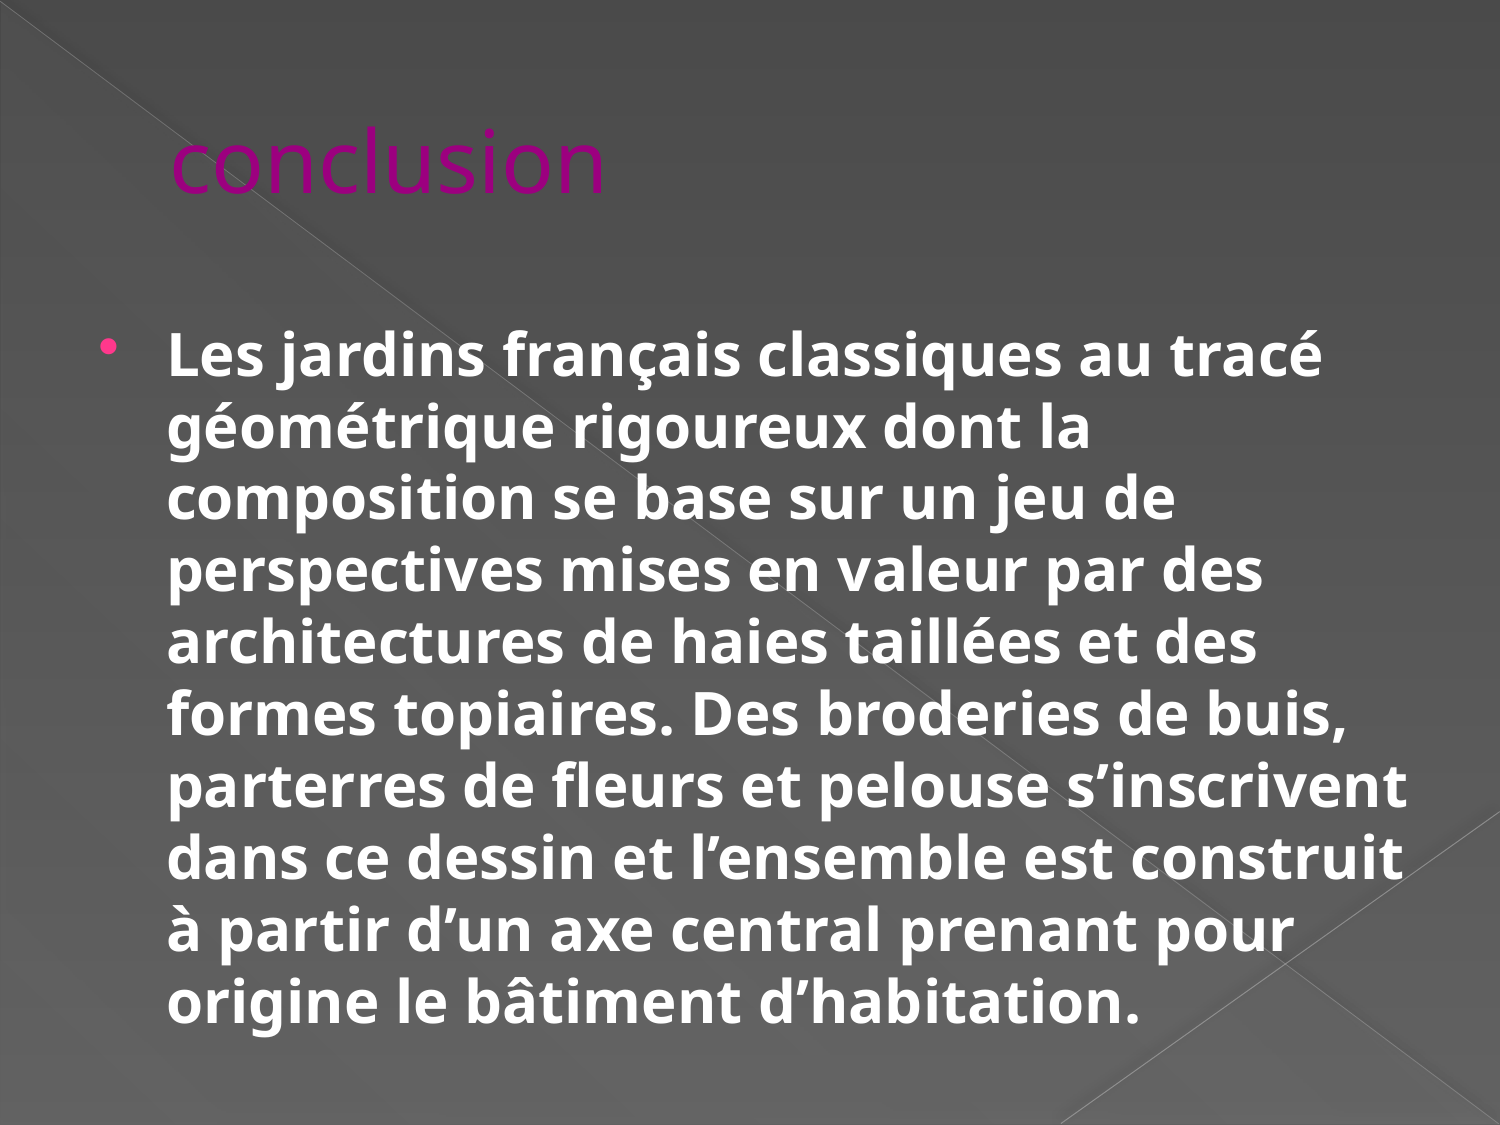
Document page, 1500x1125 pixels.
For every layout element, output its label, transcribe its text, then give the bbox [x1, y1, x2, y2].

title conclusion [75, 43, 1425, 274]
list Les jardins français classiques au tracé géométrique rigoureux dont la composition se base sur un jeu de perspectives mises en valeur par des architectures de haies taillées et des formes topiaires. Des broderies de buis, parterres de fleurs et pelouse s’inscrivent dans ce dessin et l’ensemble est construit à partir d’un axe central prenant pour origine le bâtiment d’habitation. [75, 308, 1425, 1059]
